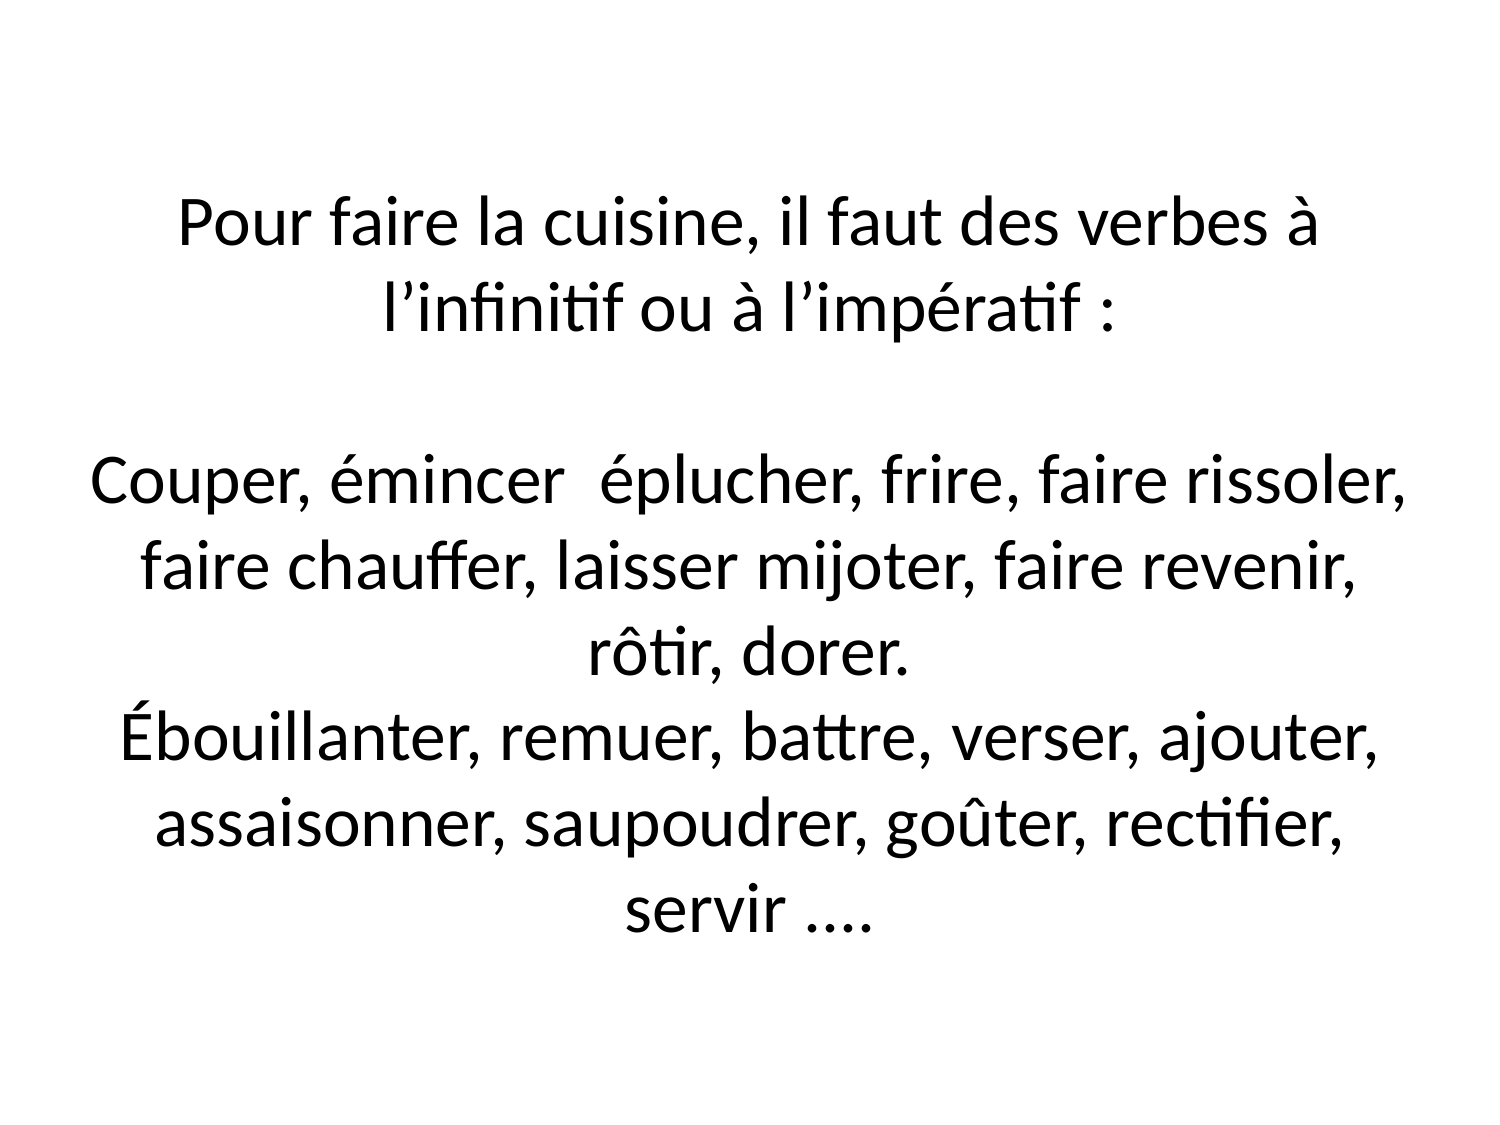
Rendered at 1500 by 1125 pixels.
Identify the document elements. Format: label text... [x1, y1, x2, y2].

title Pour faire la cuisine, il faut des verbes à l’infinitif ou à l’impératif : Couper, émincer éplucher, frire, faire rissoler, faire chauffer, laisser mijoter, faire revenir, rôtir, dorer. Ébouillanter, remuer, battre, verser, ajouter, assaisonner, saupoudrer, goûter, rectifier, servir .... [75, 163, 1425, 1125]
